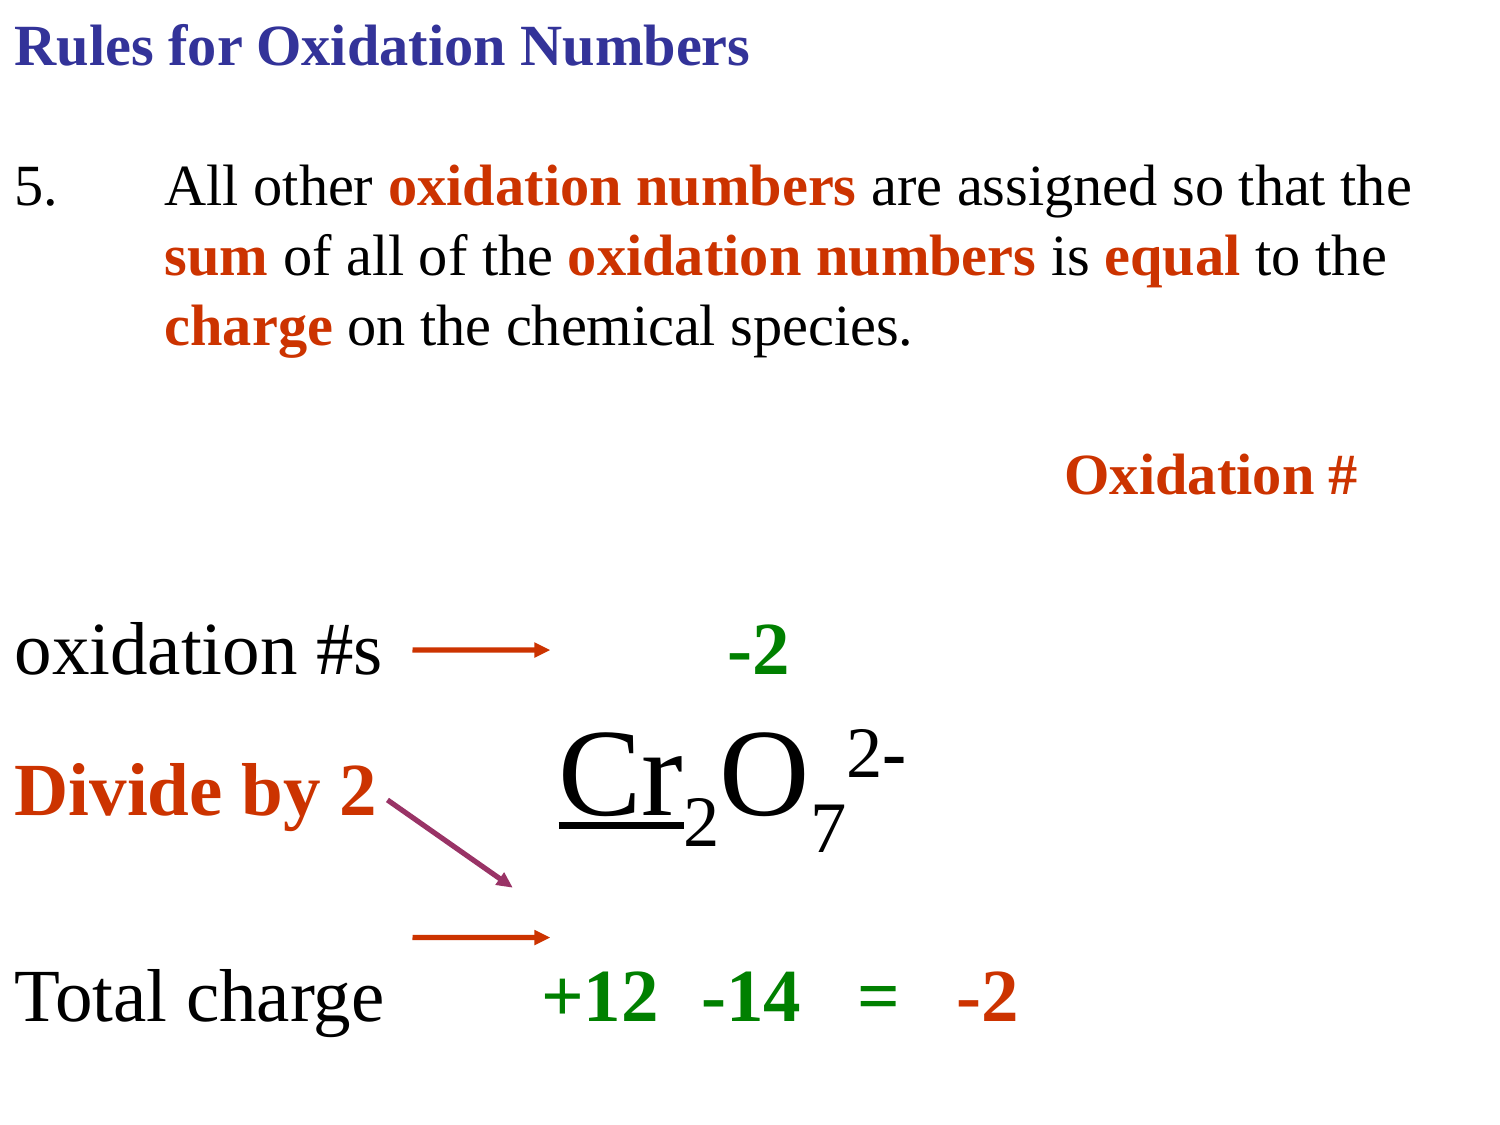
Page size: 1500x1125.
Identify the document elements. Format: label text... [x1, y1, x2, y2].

text_box Rules for Oxidation Numbers 5. All other oxidation numbers are assigned so that the sum of all of the oxidation numbers is equal to the charge on the chemical species. [0, 0, 1500, 365]
text_box [387, 799, 513, 888]
text_box [412, 931, 550, 944]
text_box [412, 643, 550, 657]
text_box Oxidation # oxidation #s -2 Divide by 2 Cr2O72- Total charge +12 -14 = -2 [0, 412, 1500, 1111]
